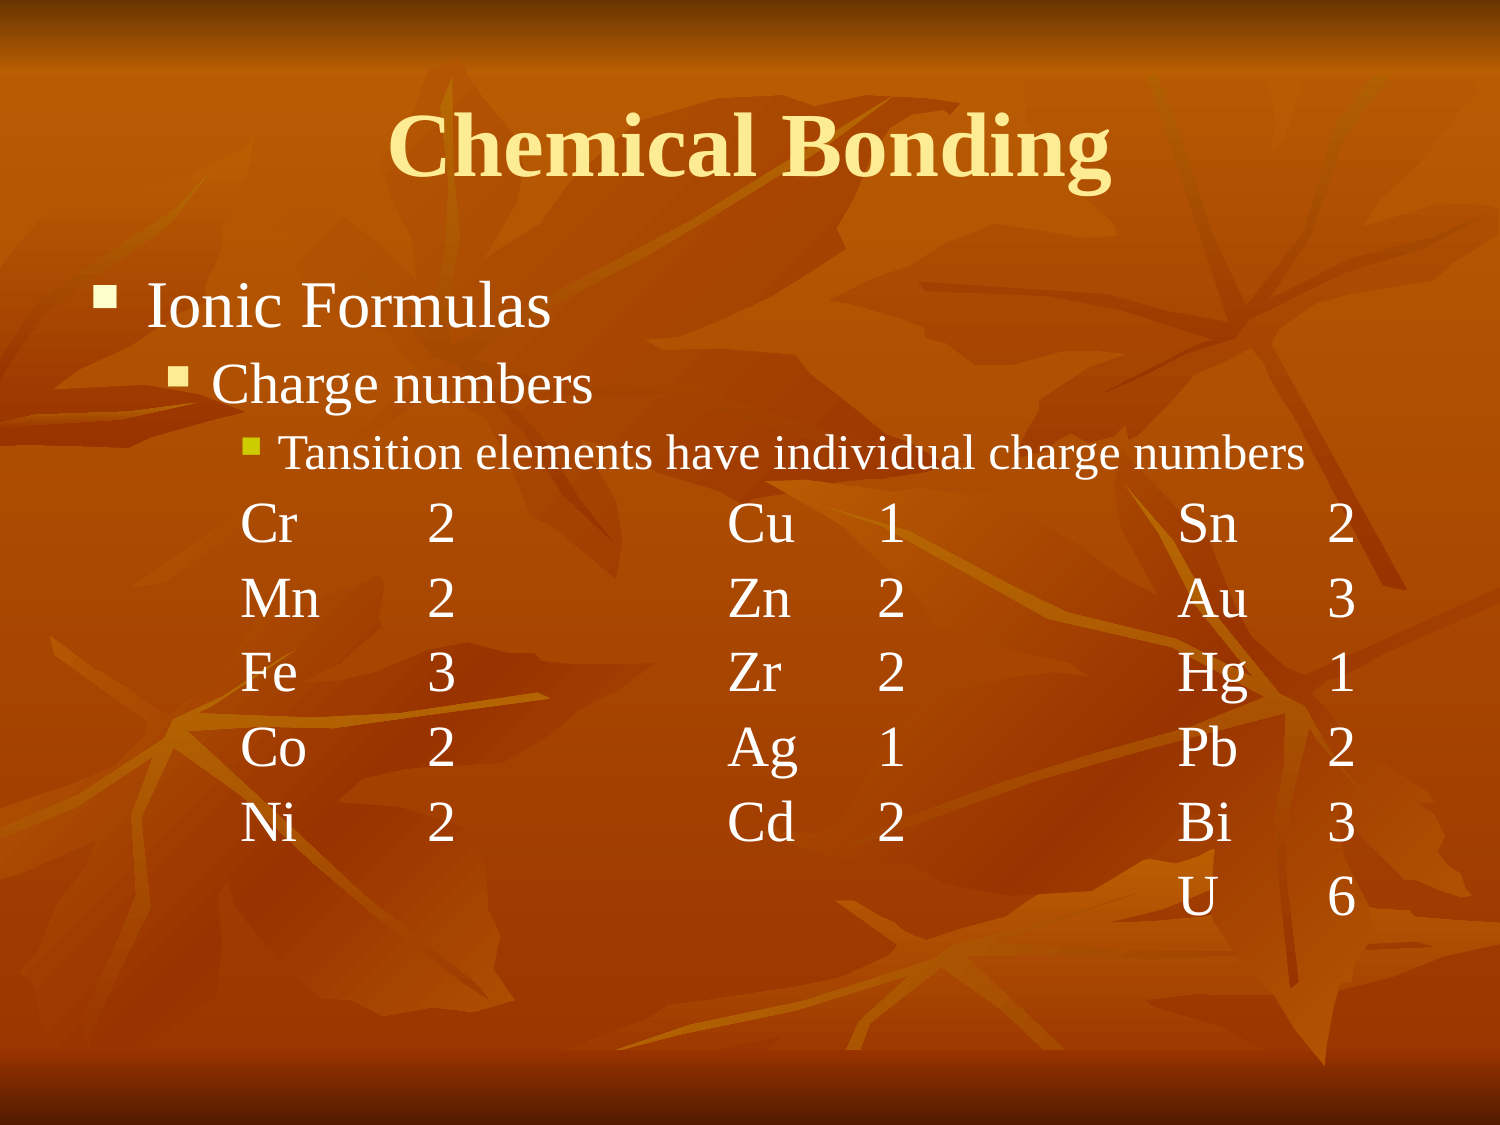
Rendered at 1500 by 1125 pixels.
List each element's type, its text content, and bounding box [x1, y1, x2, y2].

title Chemical Bonding [74, 45, 1426, 234]
list Ionic Formulas Charge numbers Tansition elements have individual charge numbers Cr 2 Cu 1 Sn 2 Mn 2 Zn 2 Au 3 Fe 3 Zr 2 Hg 1 Co 2 Ag 1 Pb 2 Ni 2 Cd 2 Bi 3 U 6 [74, 262, 1426, 1006]
